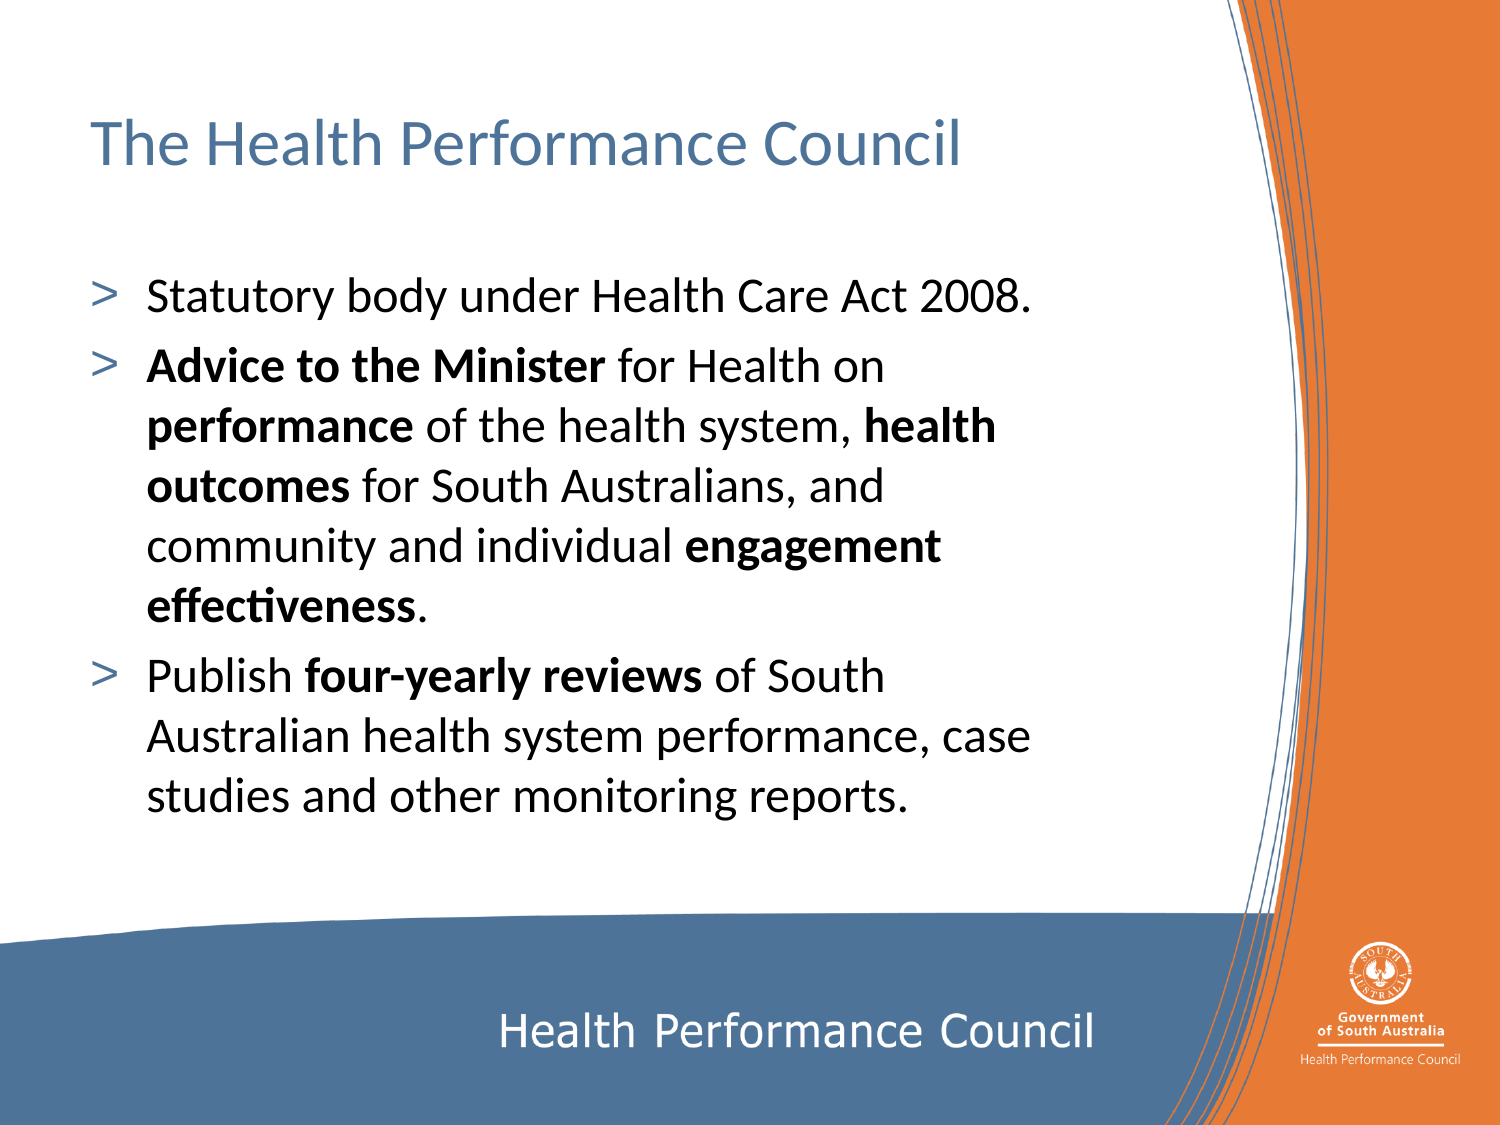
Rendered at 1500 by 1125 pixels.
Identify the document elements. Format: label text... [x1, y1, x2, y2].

picture [0, 0, 1500, 1125]
list Statutory body under Health Care Act 2008. Advice to the Minister for Health on performance of the health system, health outcomes for South Australians, and community and individual engagement effectiveness. Publish four-yearly reviews of South Australian health system performance, case studies and other monitoring reports. [75, 255, 1103, 906]
title The Health Performance Council [75, 45, 1103, 233]
